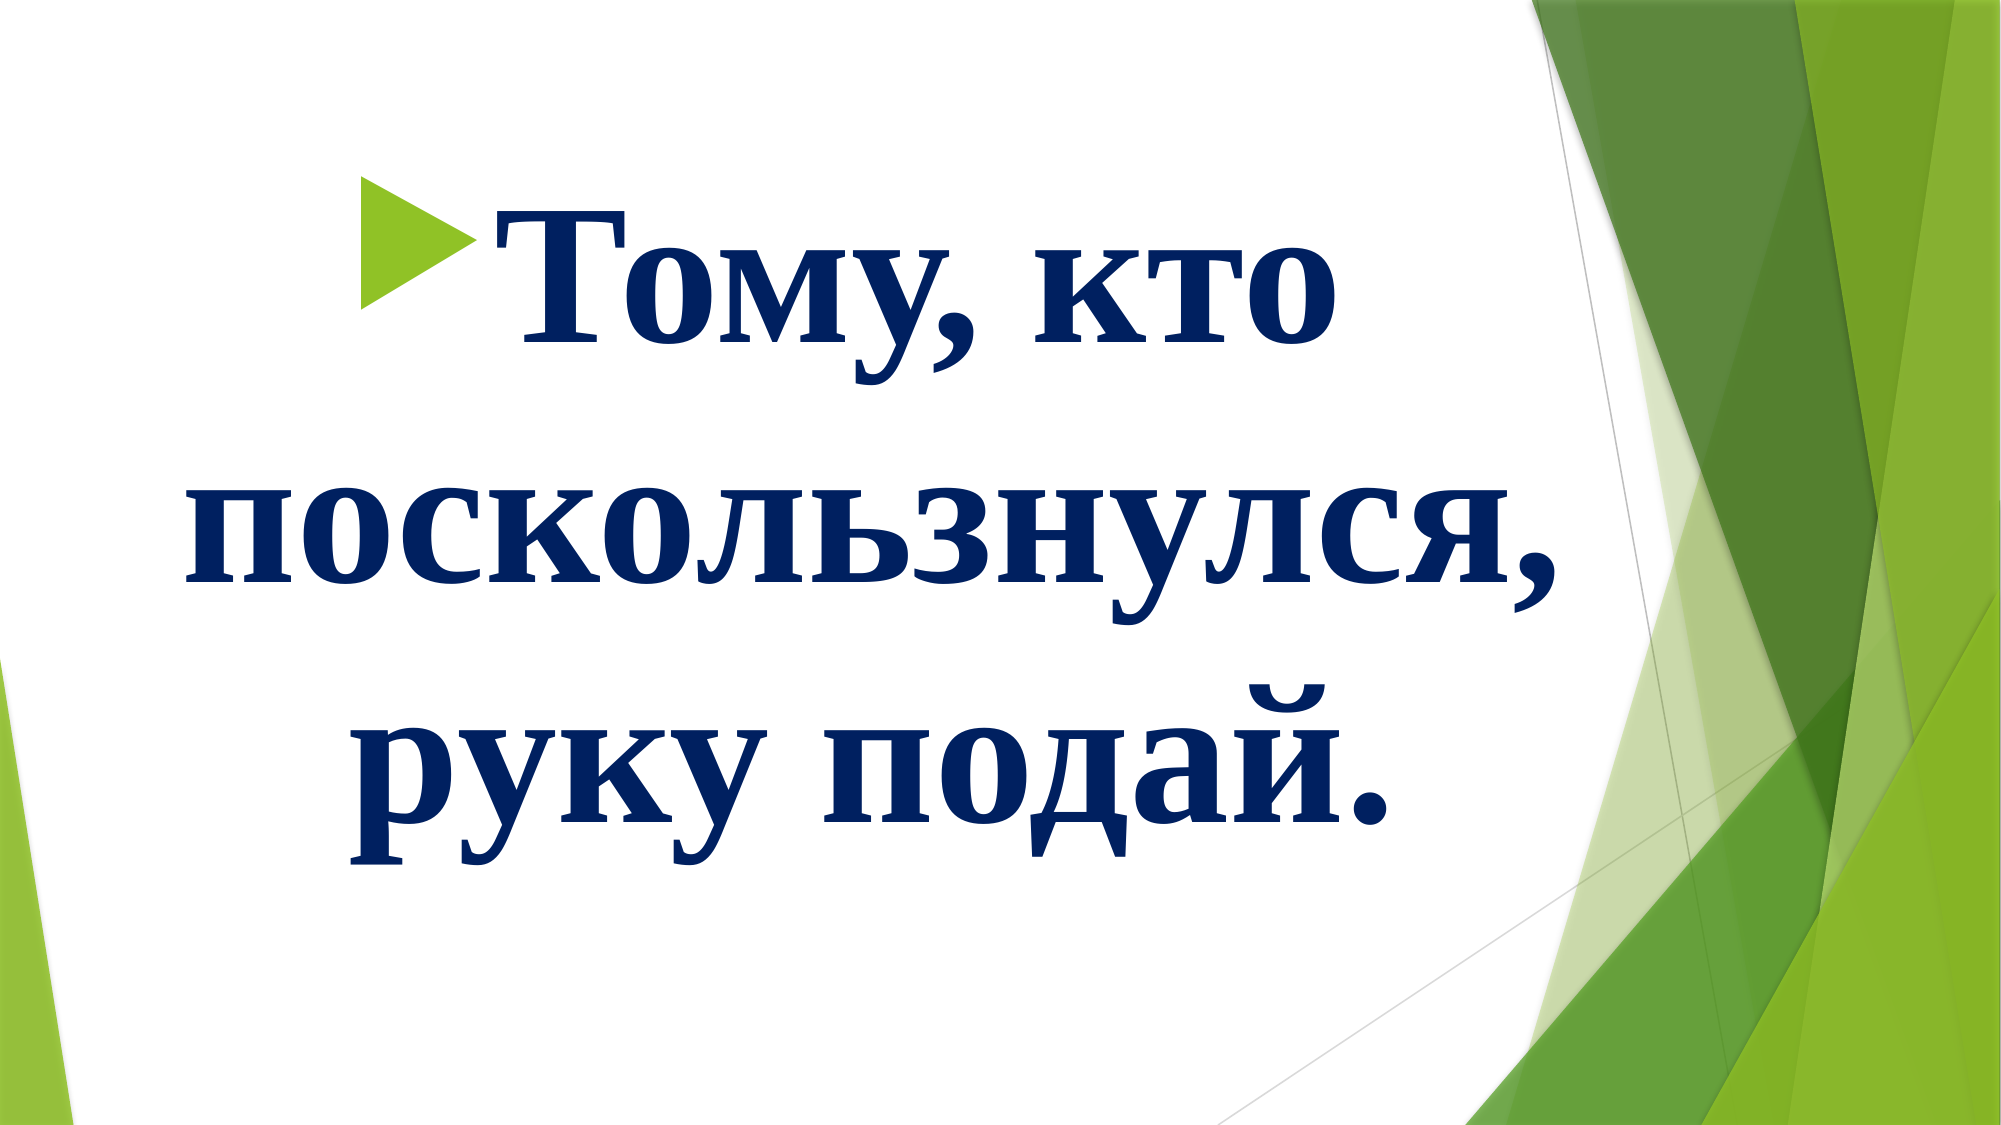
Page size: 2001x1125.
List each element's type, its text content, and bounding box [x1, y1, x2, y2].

list Тому, кто поскользнулся, руку подай. [106, 135, 1583, 991]
